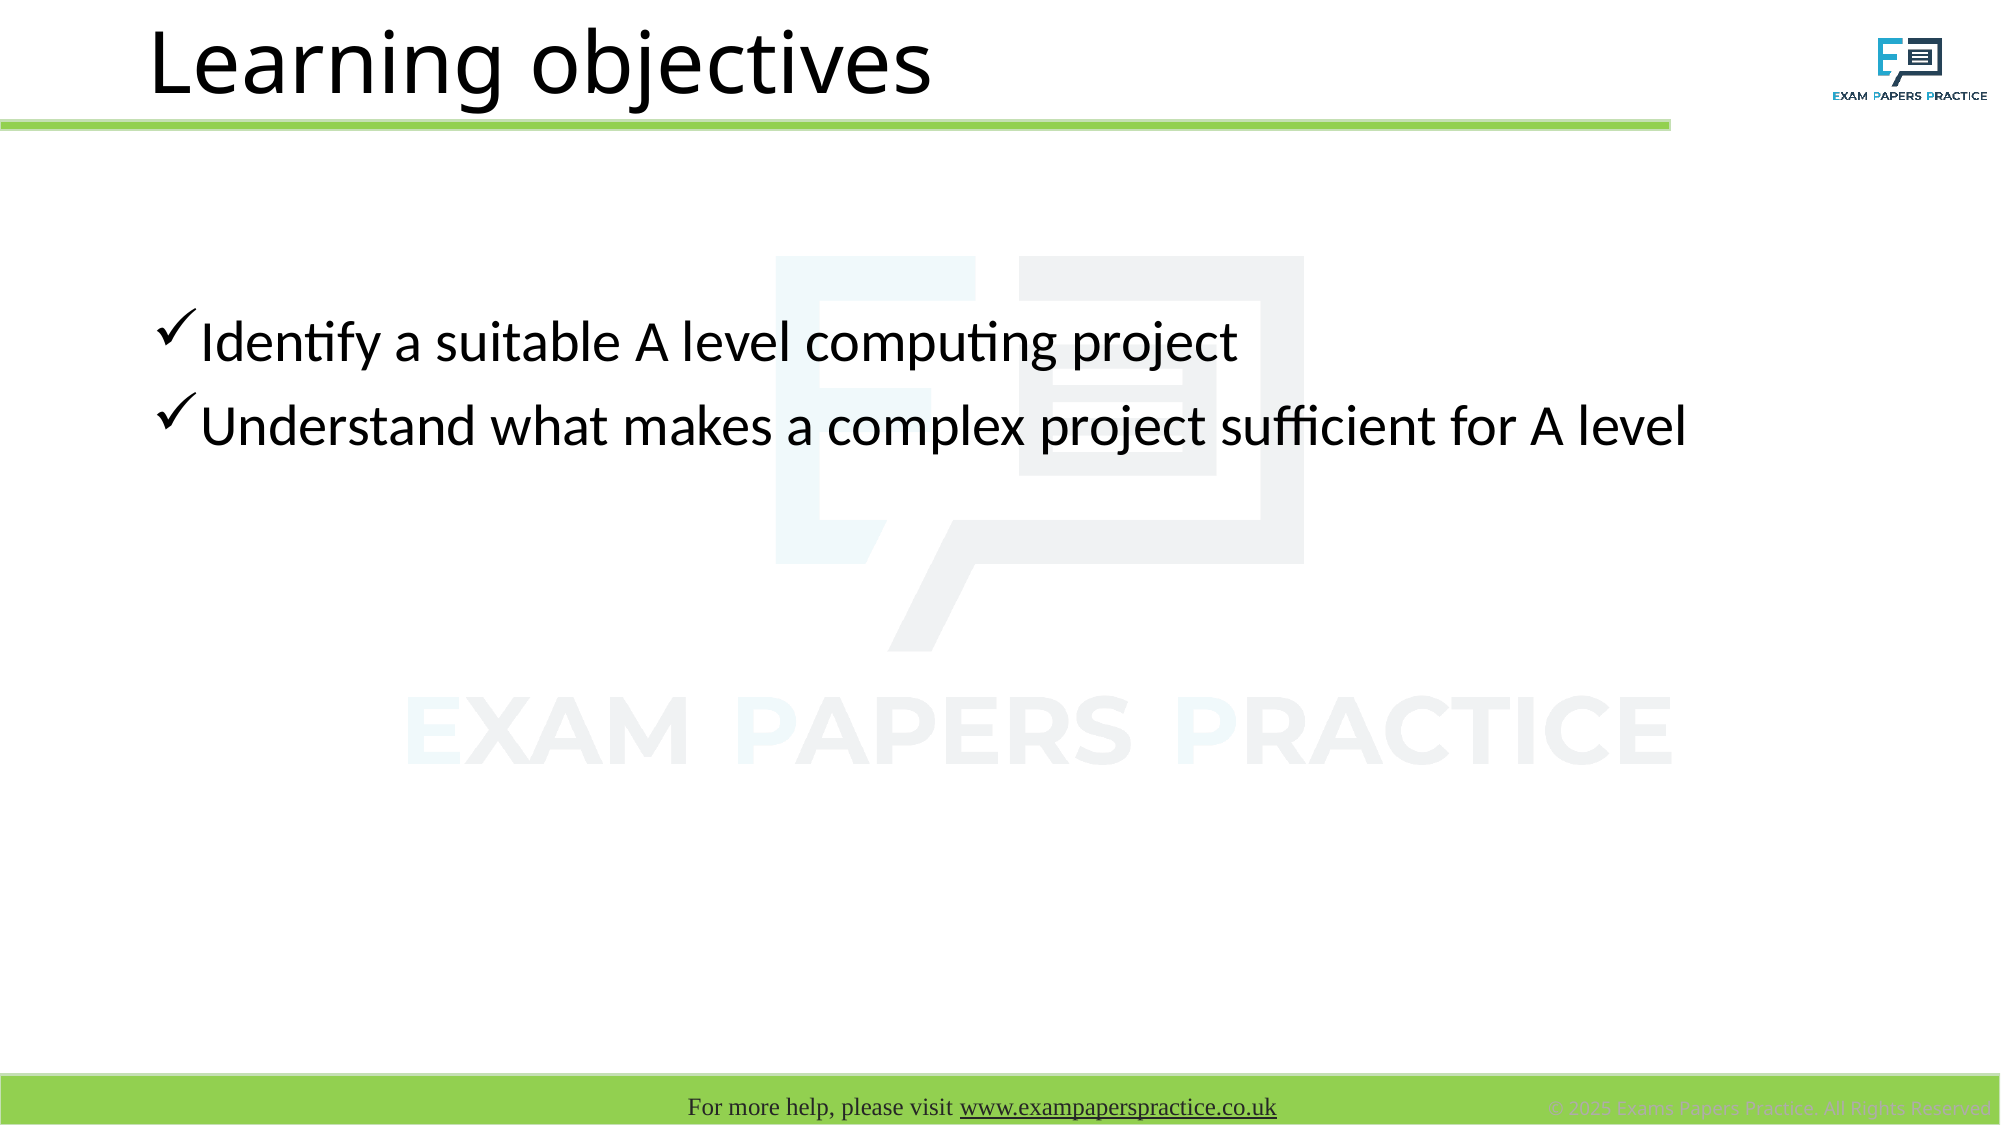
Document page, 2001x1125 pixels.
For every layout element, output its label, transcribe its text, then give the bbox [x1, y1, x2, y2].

list Identify a suitable A level computing project Understand what makes a complex project sufficient for A level [137, 304, 1863, 1018]
title Learning objectives [132, 11, 1858, 121]
